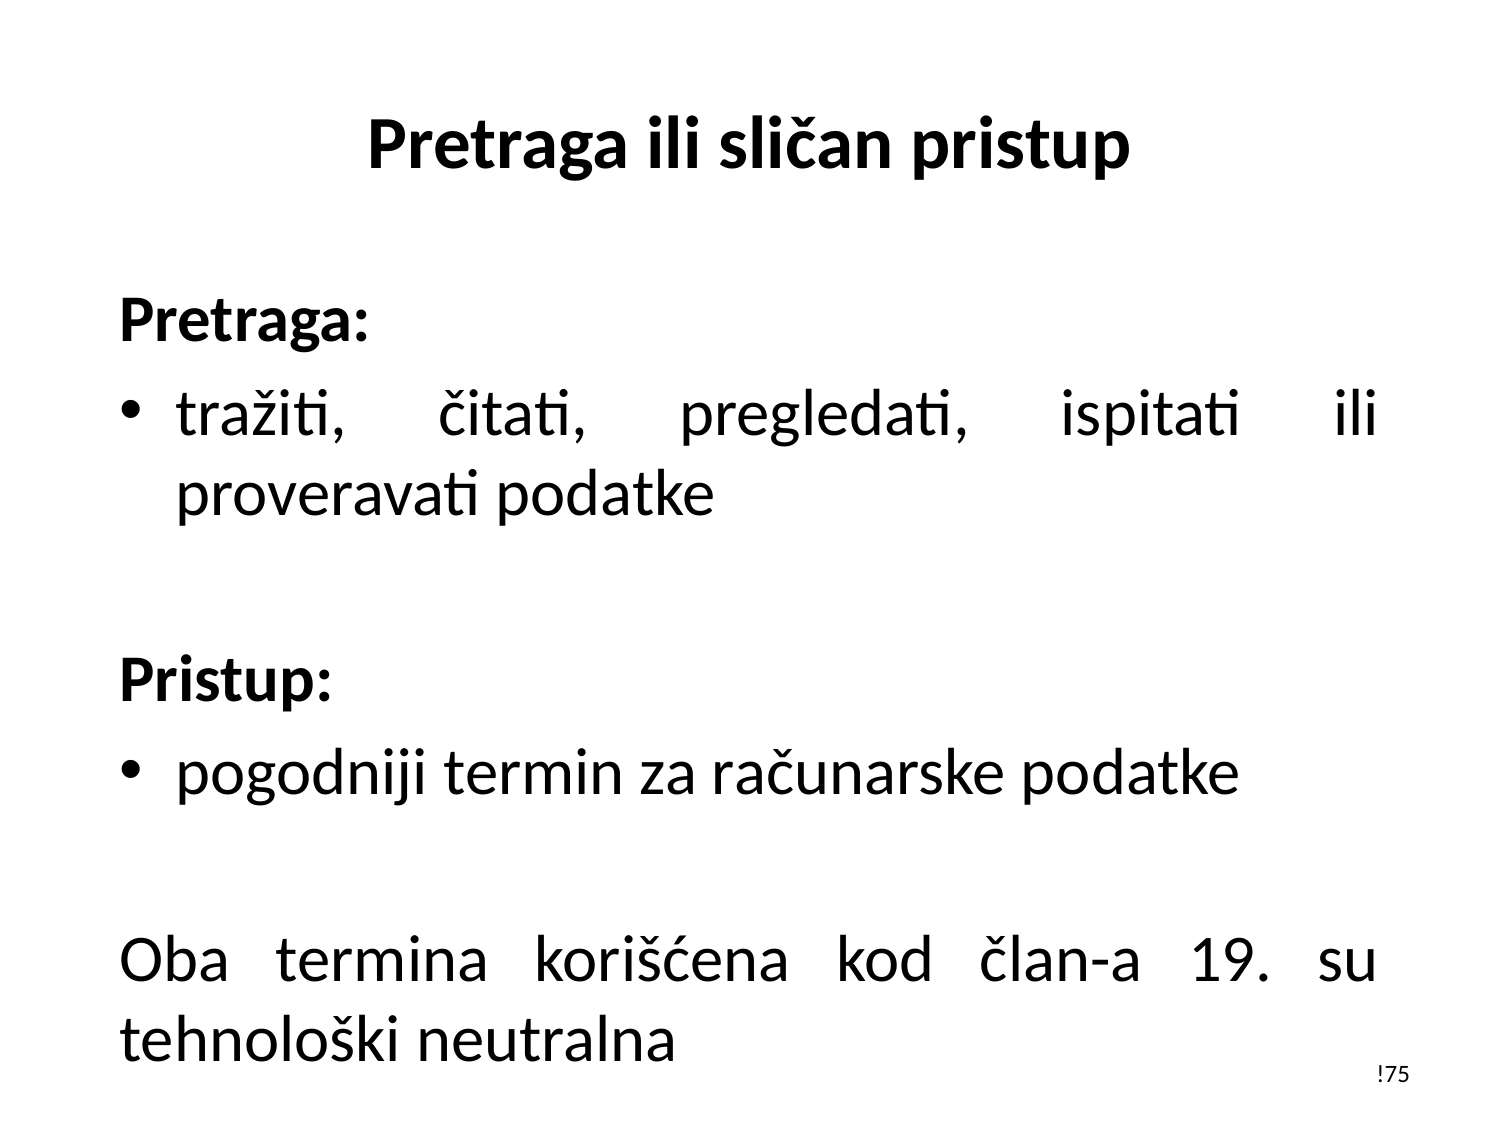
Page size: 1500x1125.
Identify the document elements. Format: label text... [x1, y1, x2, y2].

list Pretraga: tražiti, čitati, pregledati, ispitati ili proveravati podatke Pristup: pogodniji termin za računarske podatke Oba termina korišćena kod član-a 19. su tehnološki neutralna [103, 267, 1396, 988]
title Pretraga ili sličan pristup [74, 44, 1426, 233]
slide_number !75 [1074, 1042, 1425, 1103]
